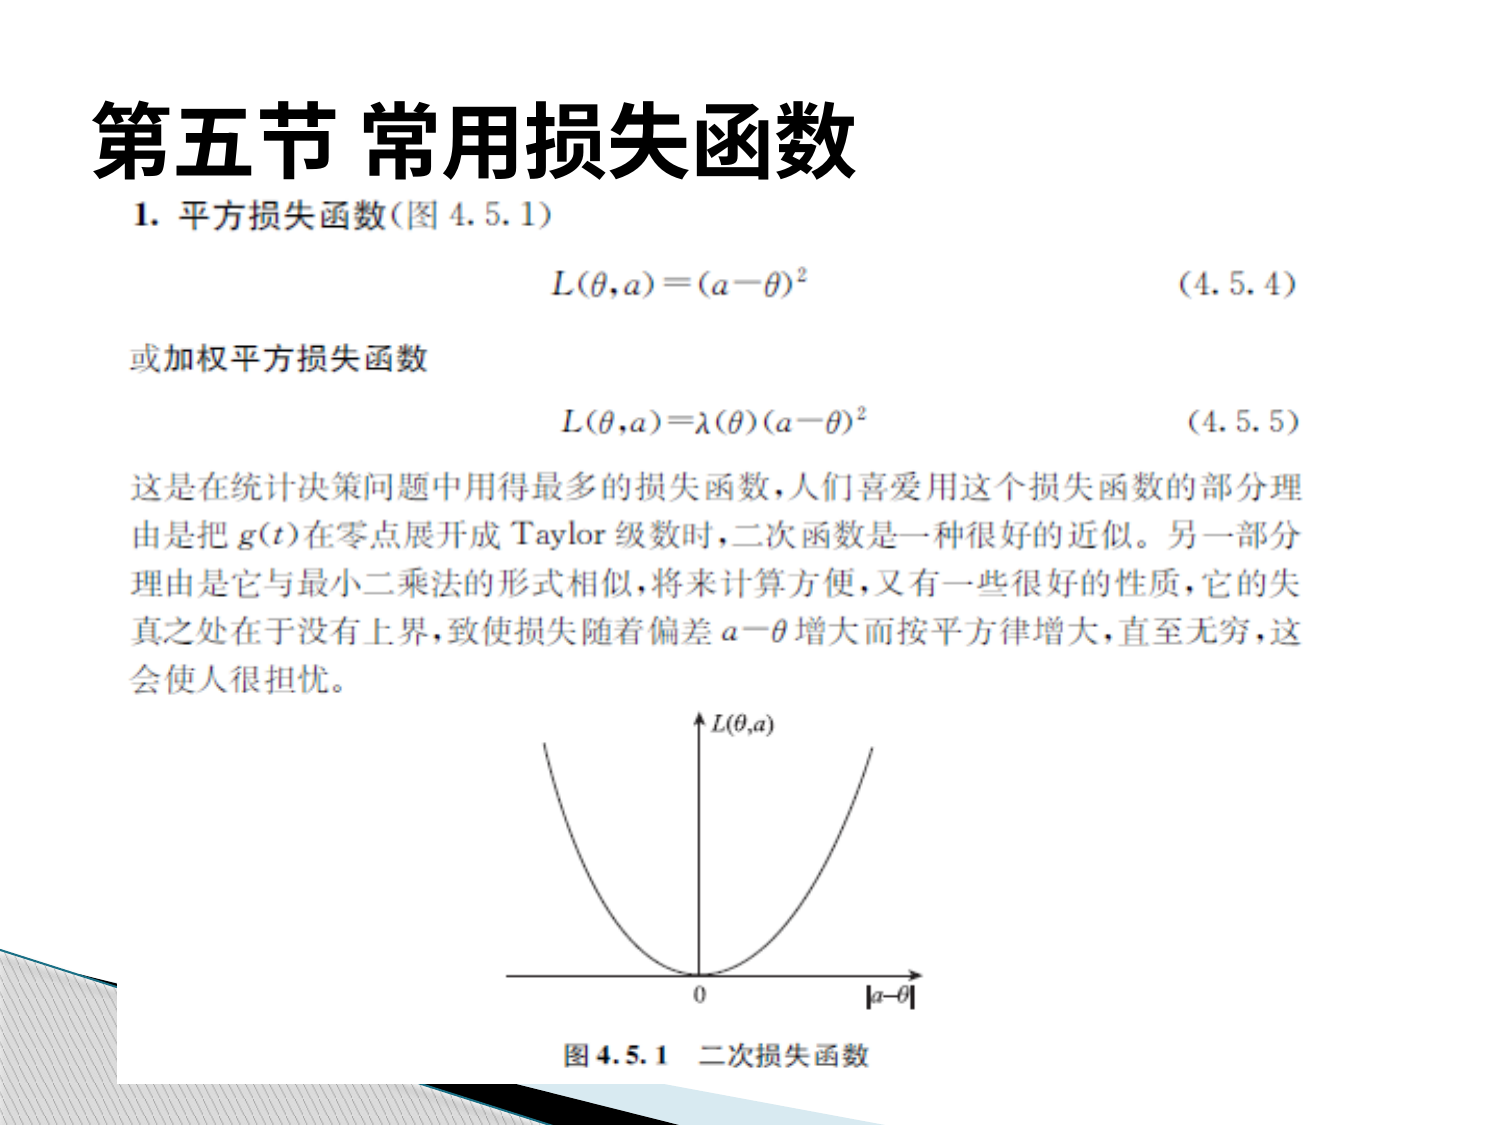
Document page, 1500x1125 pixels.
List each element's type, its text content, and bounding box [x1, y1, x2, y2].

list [105, 186, 1313, 317]
title 第五节 常用损失函数 [75, 45, 1425, 233]
picture [116, 327, 1337, 1084]
